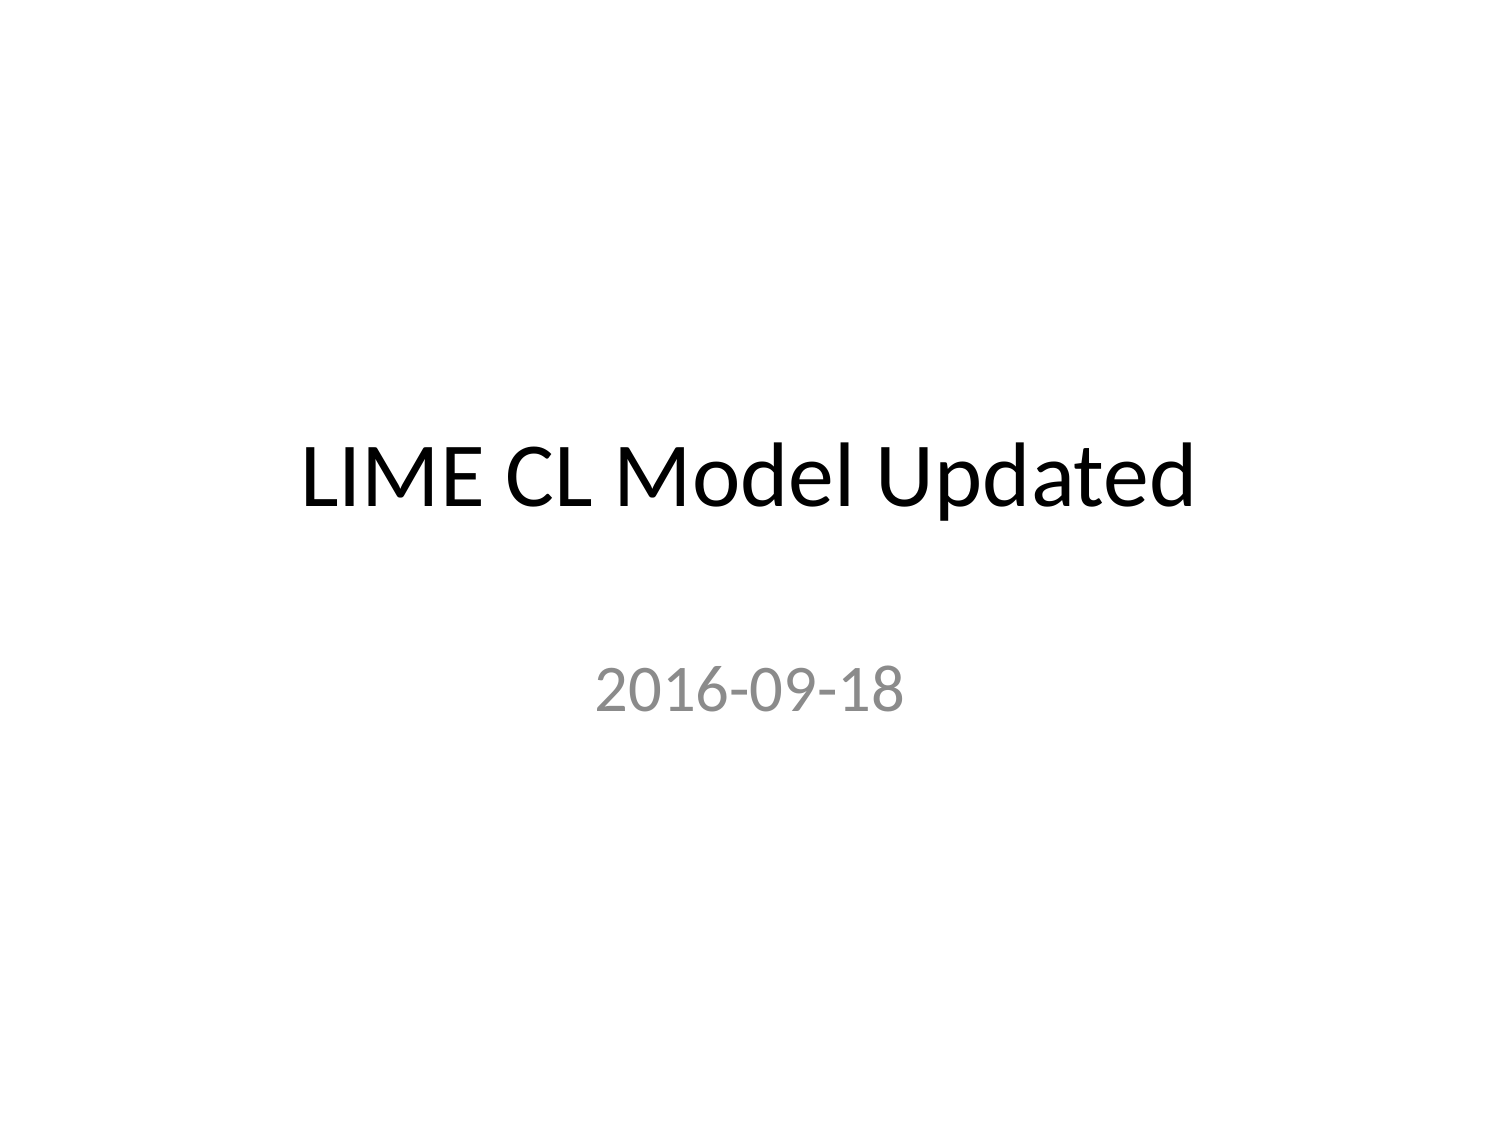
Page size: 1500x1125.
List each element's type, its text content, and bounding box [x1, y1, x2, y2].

title LIME CL Model Updated [112, 349, 1388, 591]
subtitle 2016-09-18 [225, 637, 1275, 925]
